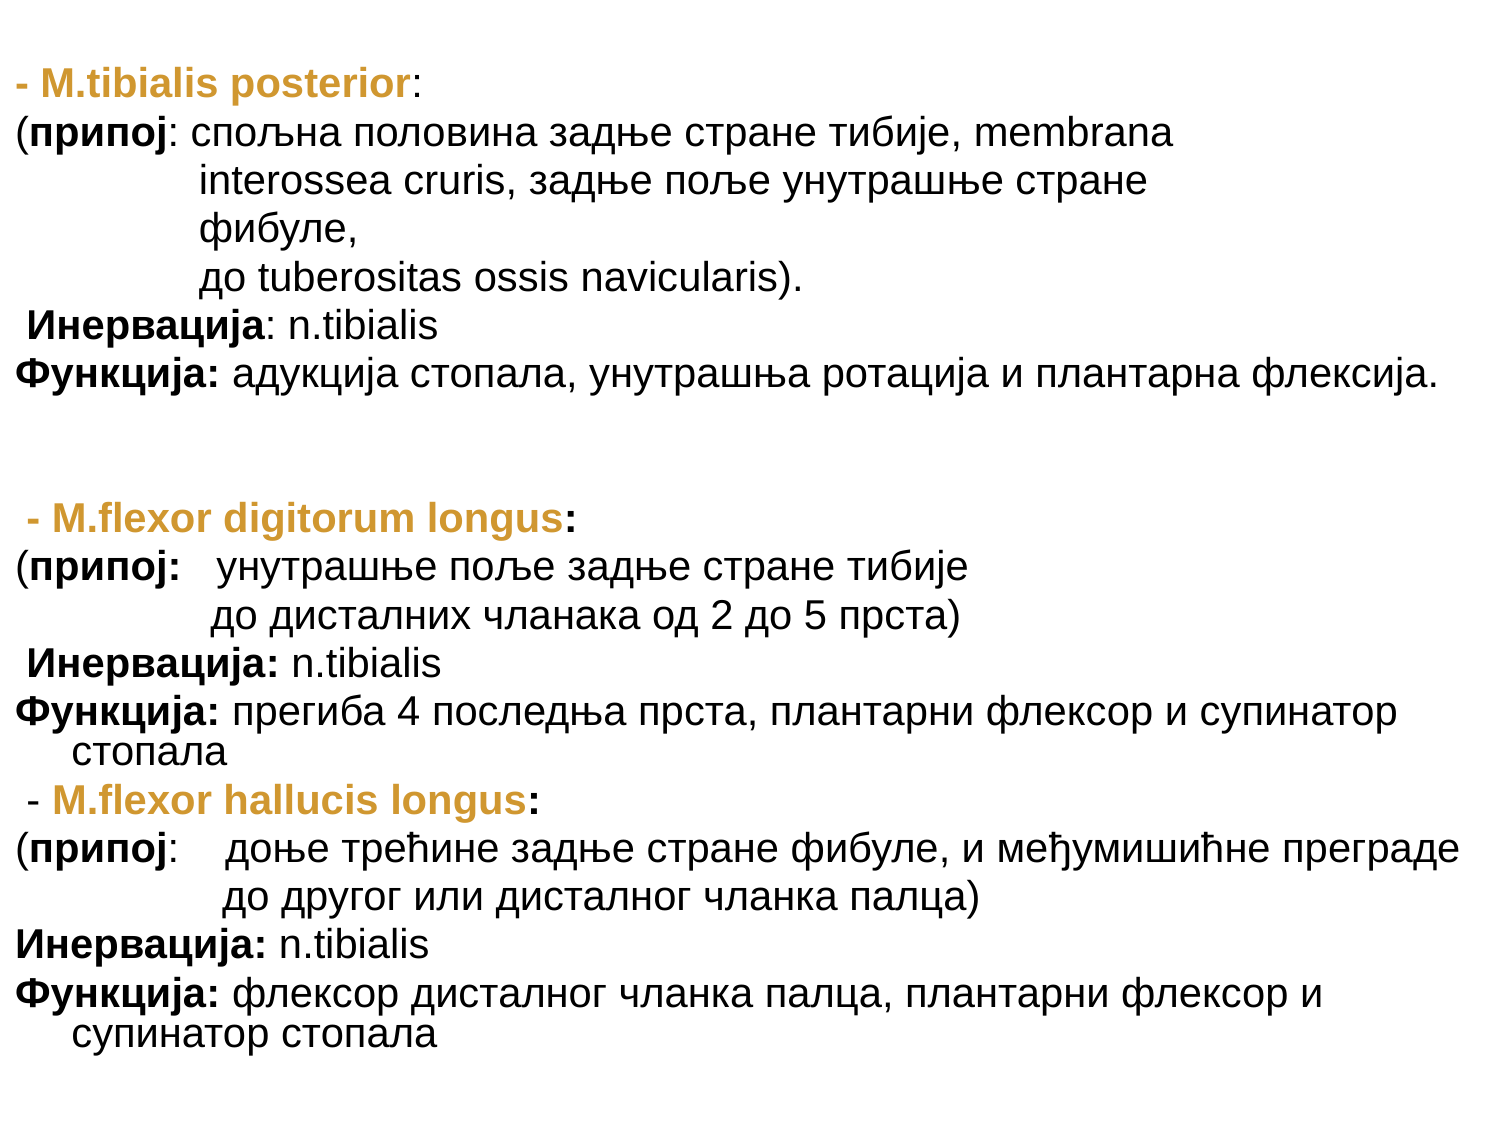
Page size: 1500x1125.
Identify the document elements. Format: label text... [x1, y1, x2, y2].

list - M.tibialis posterior: (припој: спољна половина задње стране тибије, membrana interossea cruris, задње поље унутрашње стране фибуле, до tuberositas ossis navicularis). Инервација: n.tibialis Функција: адукција стопала, унутрашња ротација и плантарна флексија. - M.flexor digitorum longus: (припој: унутрашње поље задње стране тибије до дисталних чланака од 2 до 5 прста) Инервaција: n.tibialis Функција: прегиба 4 последња прста, плантарни флексор и супинатор стопала - M.flexor hallucis longus: (припој: доње трећине задње стране фибуле, и међумишићне преграде до другог или дисталног чланка палца) Инервација: n.tibialis Функција: флексор дисталног чланка палца, плантарни флексор и супинатор стопала [0, 0, 1500, 1125]
